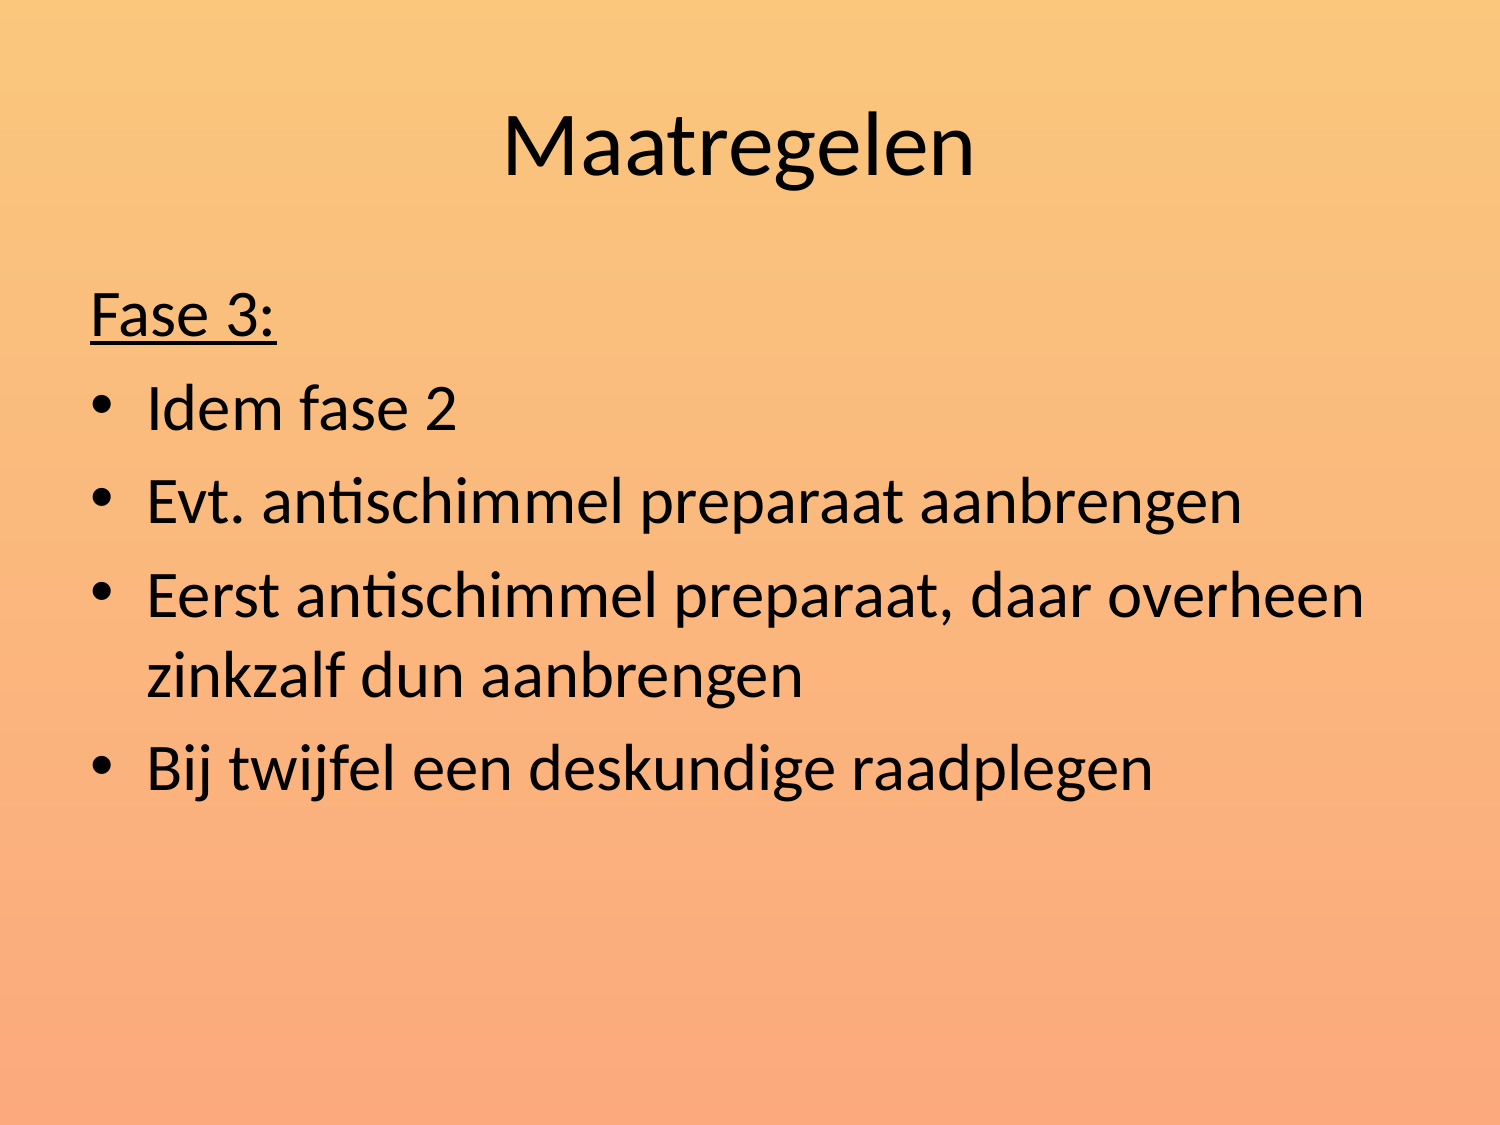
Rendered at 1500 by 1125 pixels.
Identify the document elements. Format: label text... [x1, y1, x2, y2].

title Maatregelen [75, 45, 1425, 233]
list Fase 3: Idem fase 2 Evt. antischimmel preparaat aanbrengen Eerst antischimmel preparaat, daar overheen zinkzalf dun aanbrengen Bij twijfel een deskundige raadplegen [75, 262, 1425, 1005]
